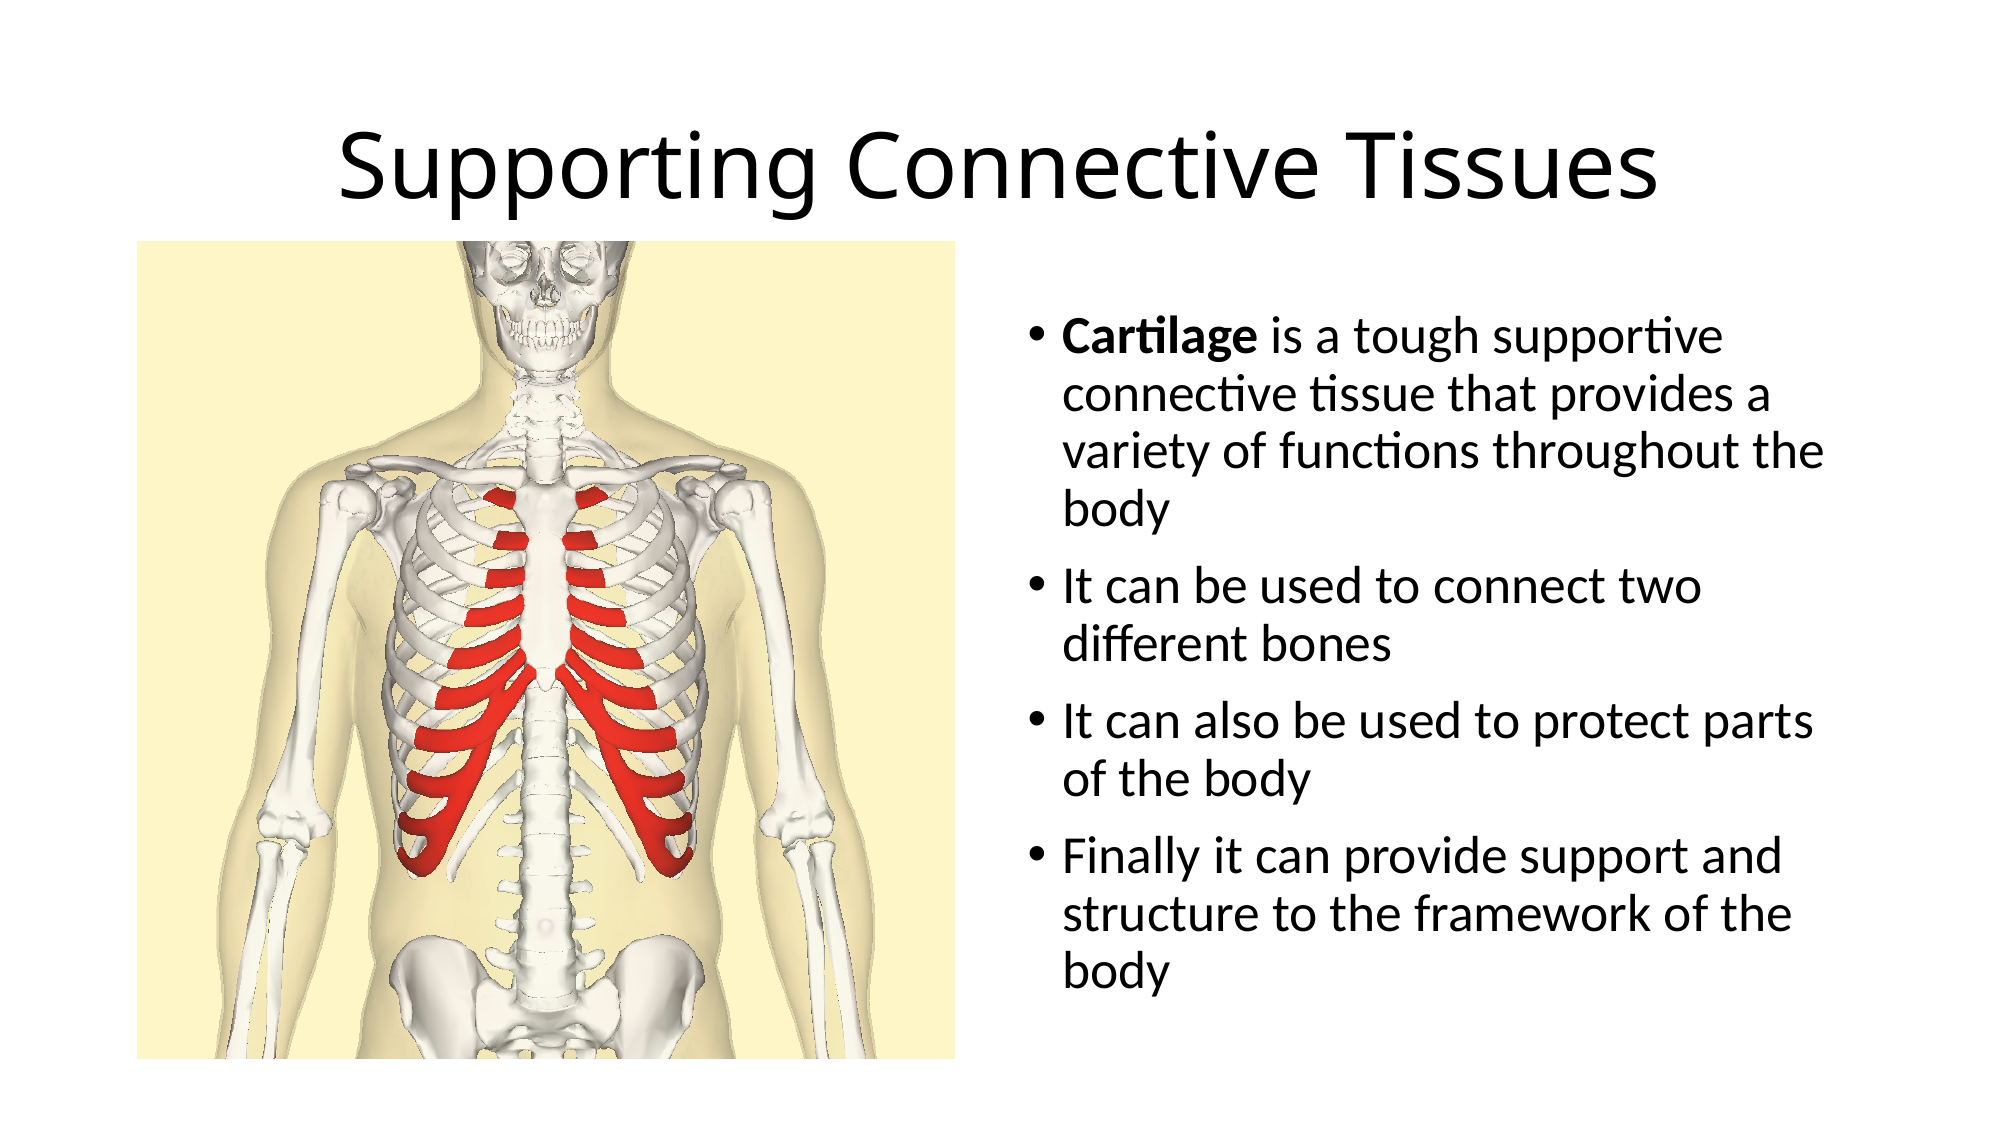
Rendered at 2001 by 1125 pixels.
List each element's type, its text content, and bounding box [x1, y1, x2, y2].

picture [137, 241, 955, 1059]
title Supporting Connective Tissues [137, 59, 1863, 278]
list Cartilage is a tough supportive connective tissue that provides a variety of functions throughout the body It can be used to connect two different bones It can also be used to protect parts of the body Finally it can provide support and structure to the framework of the body [1012, 299, 1863, 1014]
